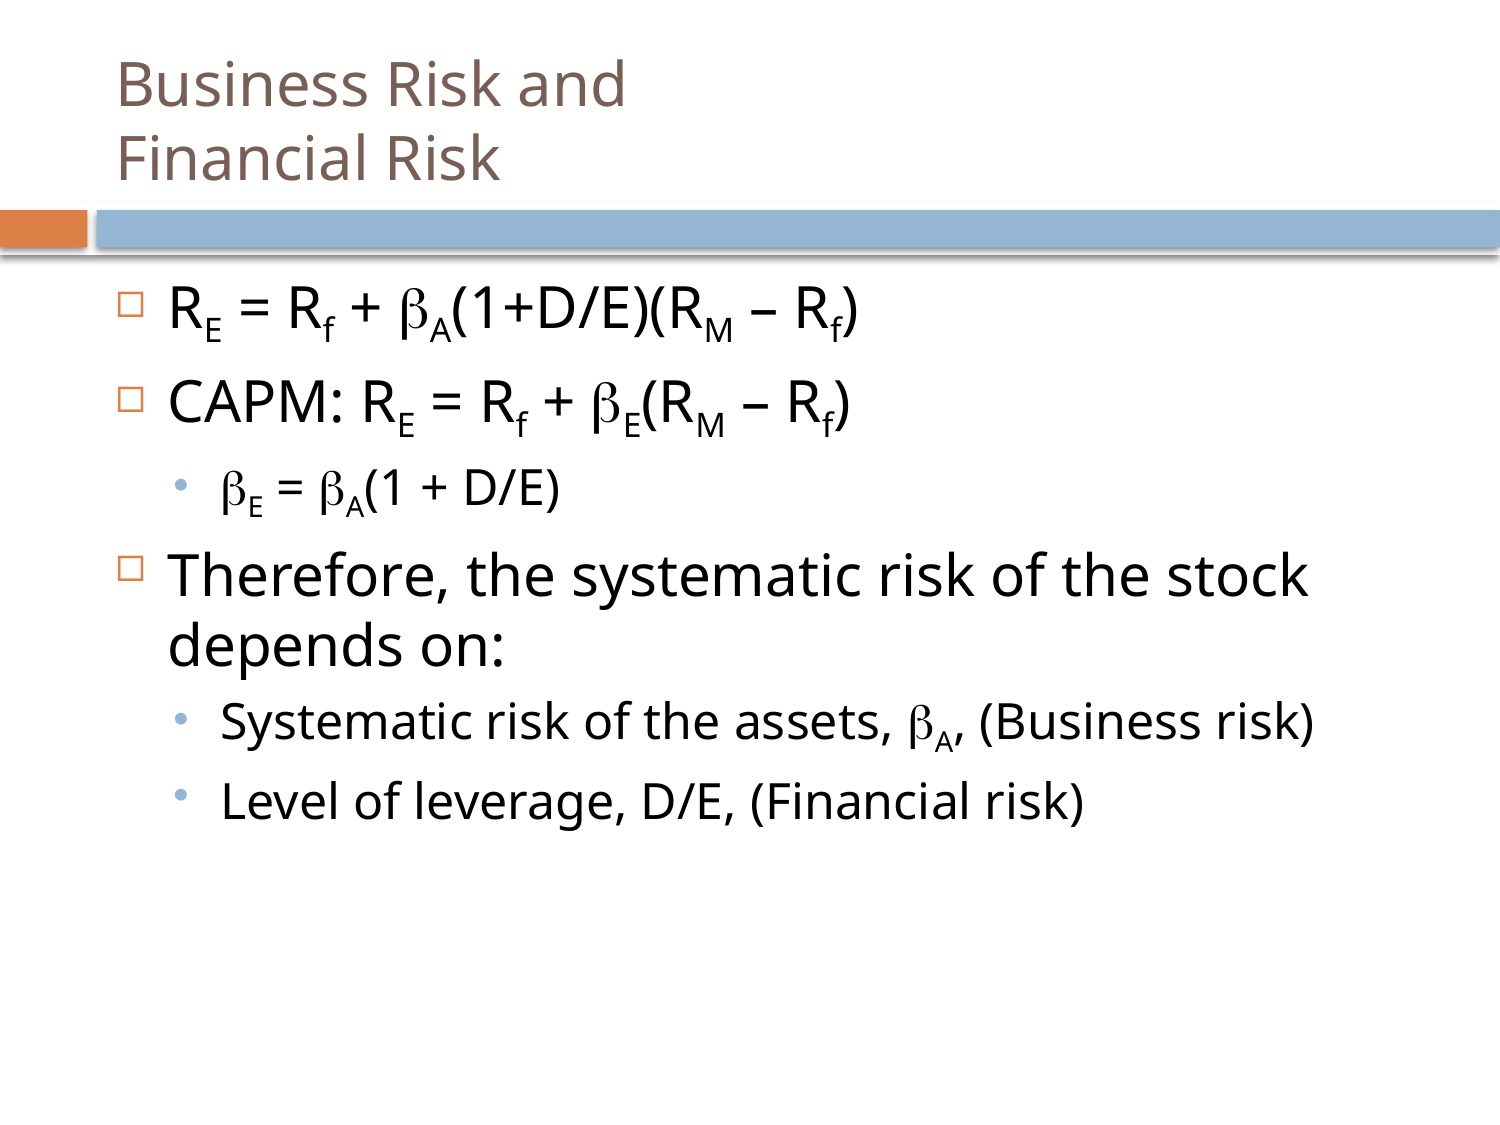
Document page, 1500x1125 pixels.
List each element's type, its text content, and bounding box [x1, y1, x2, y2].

list RE = Rf + A(1+D/E)(RM – Rf) CAPM: RE = Rf + E(RM – Rf) E = A(1 + D/E) Therefore, the systematic risk of the stock depends on: Systematic risk of the assets, A, (Business risk) Level of leverage, D/E, (Financial risk) [100, 262, 1438, 1000]
title Business Risk and Financial Risk [100, 37, 1438, 200]
